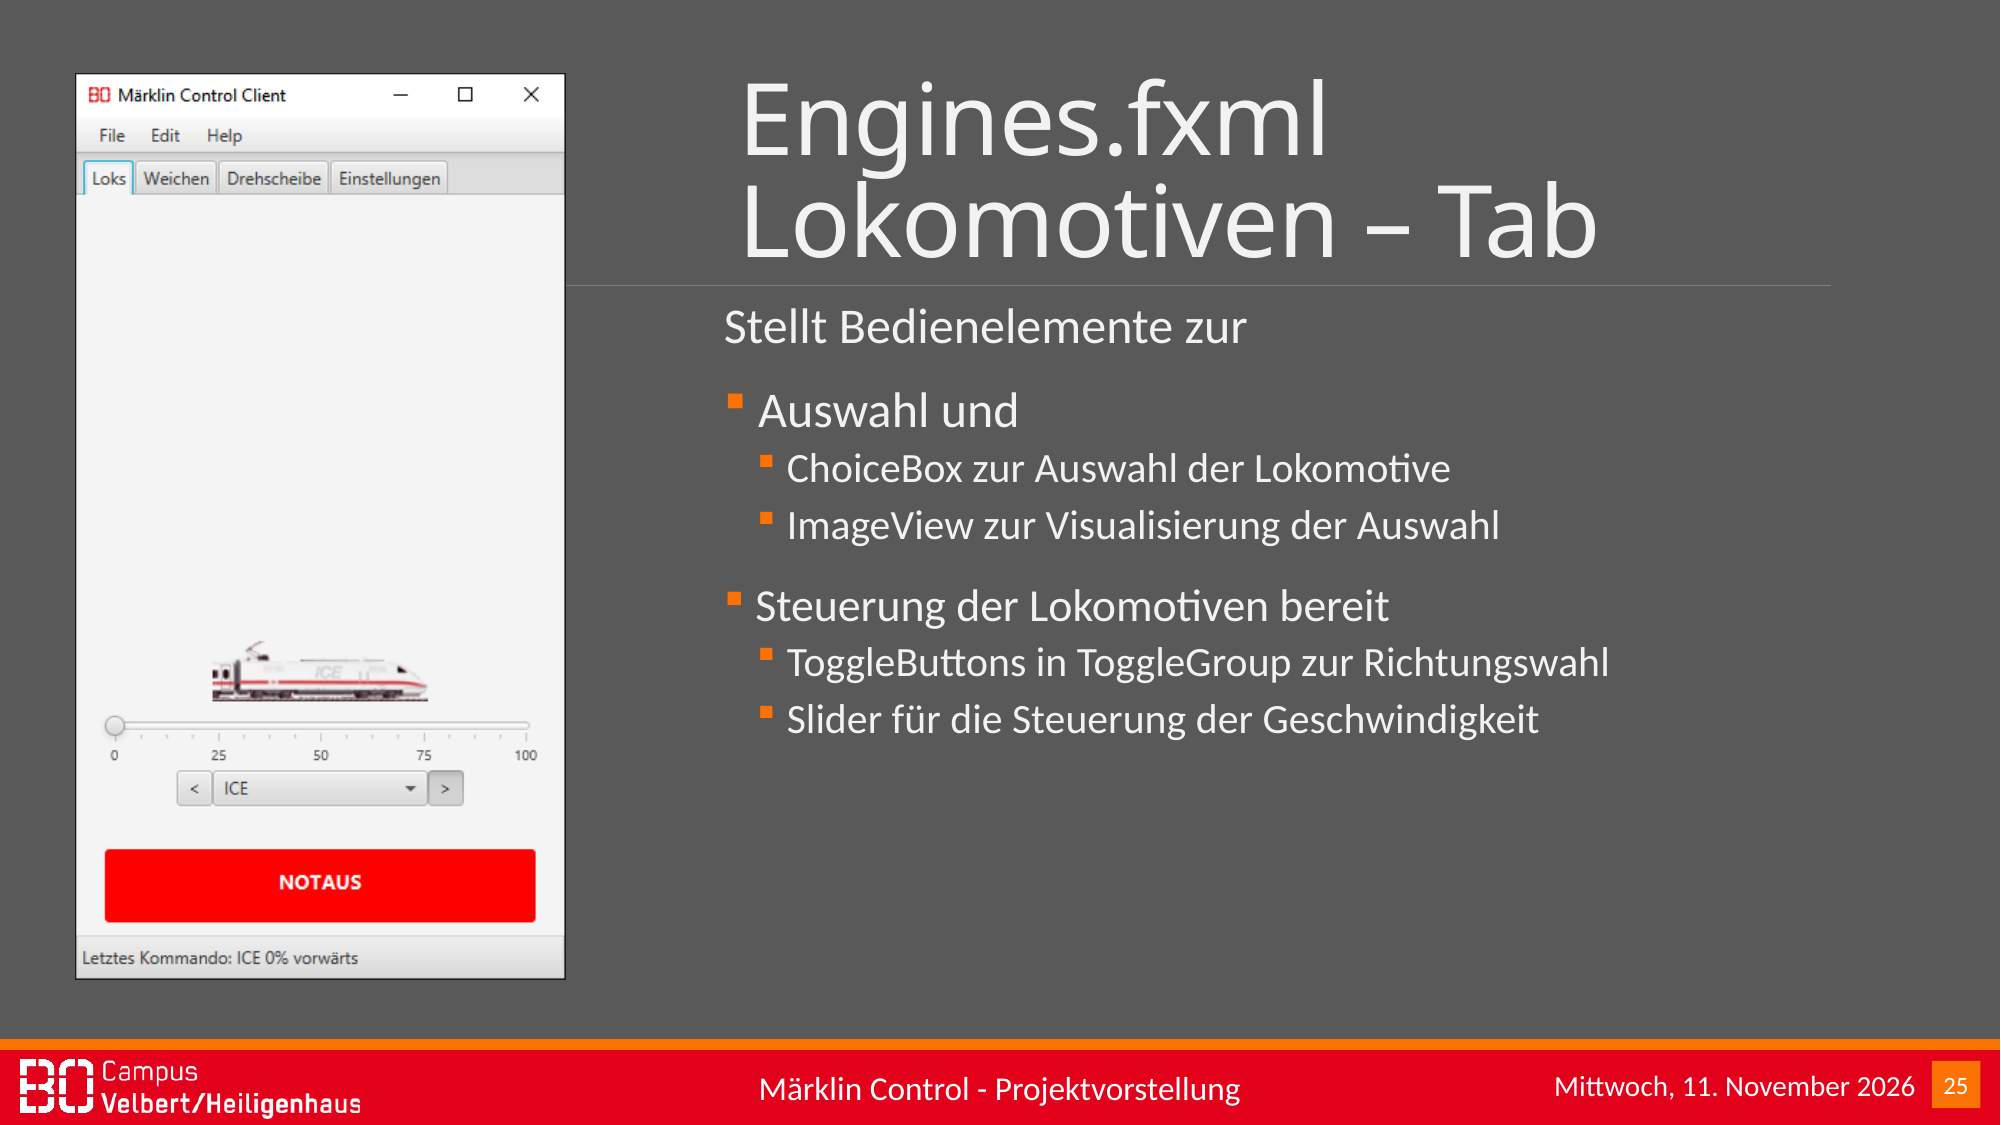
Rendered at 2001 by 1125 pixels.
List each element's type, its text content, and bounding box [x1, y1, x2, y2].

list Stellt Bedienelemente zur Auswahl und ChoiceBox zur Auswahl der Lokomotive ImageView zur Visualisierung der Auswahl Steuerung der Lokomotiven bereit ToggleButtons in ToggleGroup zur Richtungswahl Slider für die Steuerung der Geschwindigkeit [723, 293, 1851, 954]
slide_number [1525, 1054, 1931, 1115]
picture [74, 72, 566, 981]
title Engines.fxml Lokomotiven – Tab [723, 47, 1830, 285]
picture [101, 1057, 365, 1120]
slide_number 25 [1931, 1060, 1981, 1109]
picture [19, 1059, 94, 1113]
